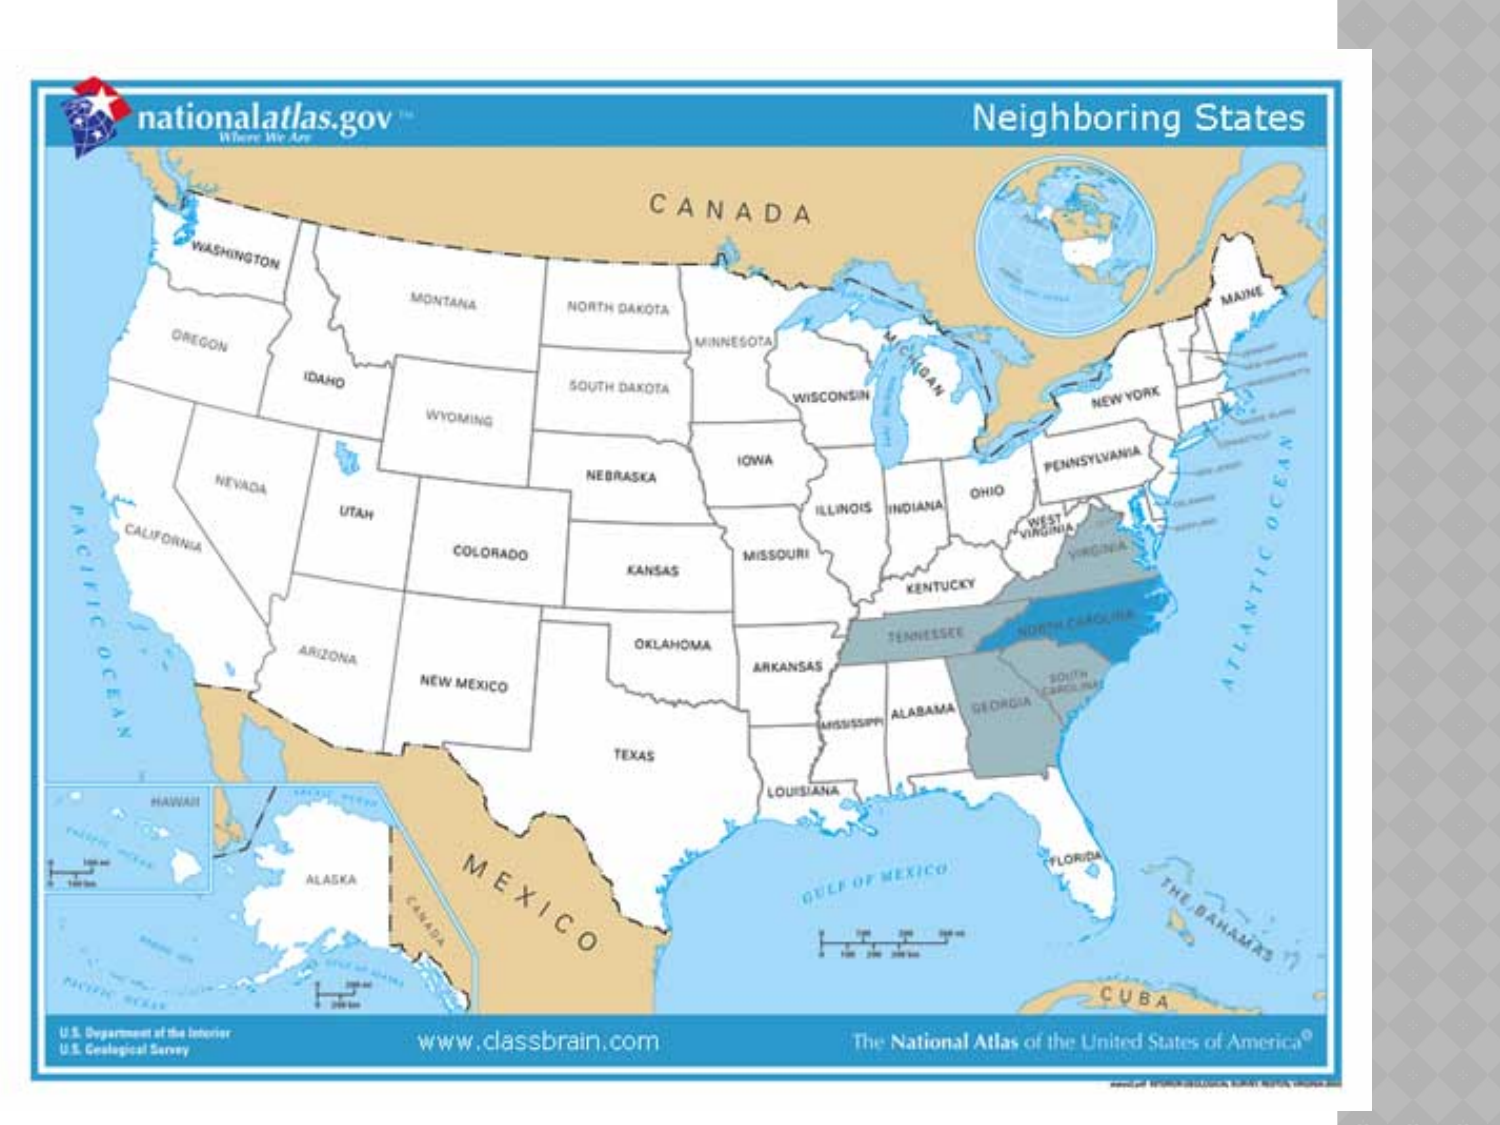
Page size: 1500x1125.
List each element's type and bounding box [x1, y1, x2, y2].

picture [0, 49, 1372, 1111]
